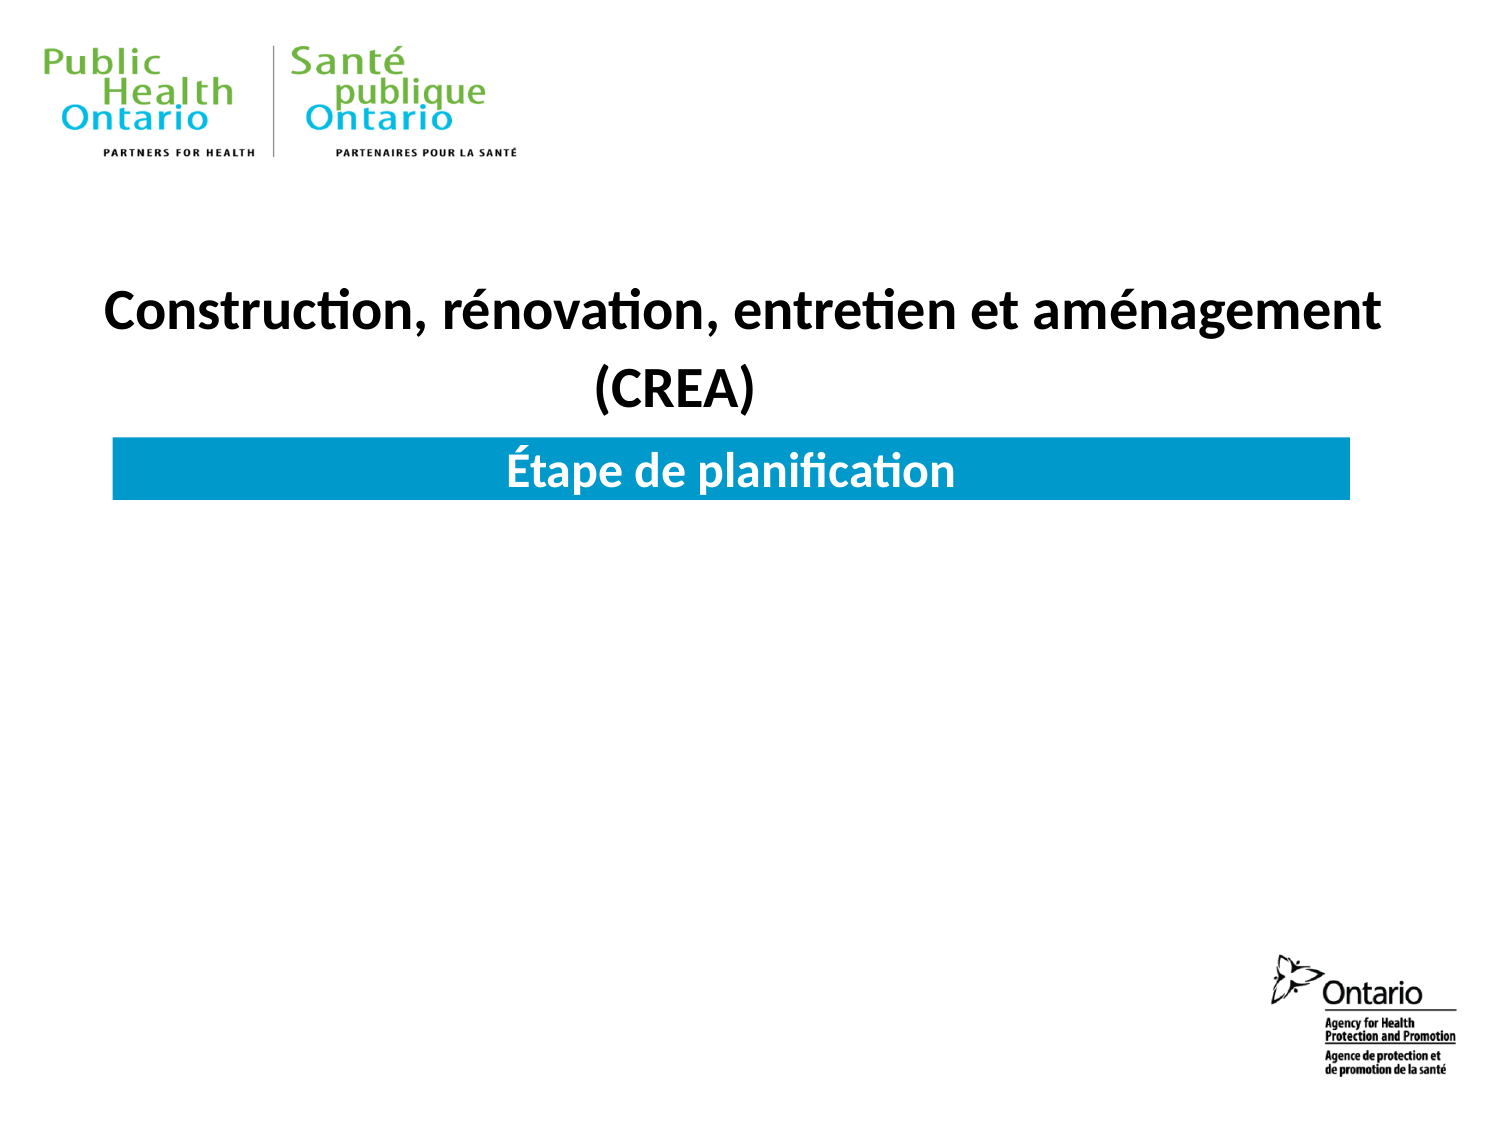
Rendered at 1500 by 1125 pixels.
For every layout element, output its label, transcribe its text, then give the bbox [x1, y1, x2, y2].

title Construction, rénovation, entretien et aménagement (CREA) [87, 237, 1400, 429]
picture [1262, 946, 1466, 1082]
text_box Étape de planification [112, 437, 1350, 500]
picture [37, 37, 525, 165]
